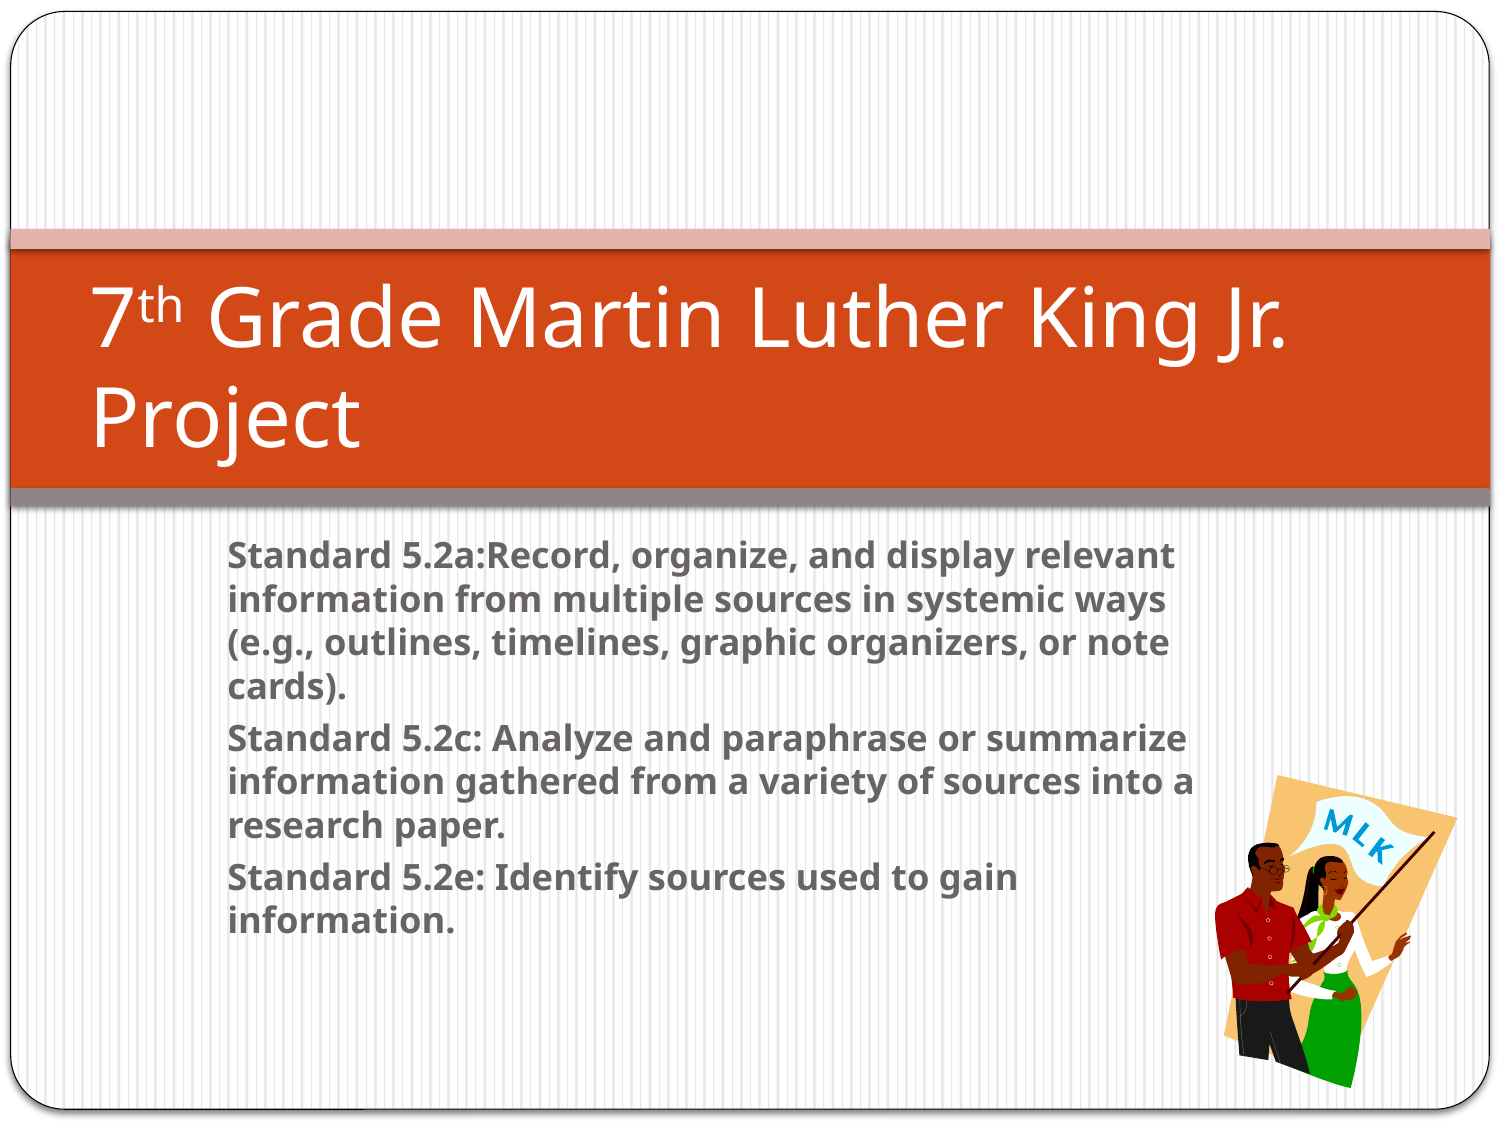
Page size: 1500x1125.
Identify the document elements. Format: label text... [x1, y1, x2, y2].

subtitle Standard 5.2a:Record, organize, and display relevant information from multiple sources in systemic ways (e.g., outlines, timelines, graphic organizers, or note cards). Standard 5.2c: Analyze and paraphrase or summarize information gathered from a variety of sources into a research paper. Standard 5.2e: Identify sources used to gain information. [212, 525, 1263, 950]
title 7th Grade Martin Luther King Jr. Project [75, 247, 1425, 489]
picture [1212, 774, 1458, 1089]
